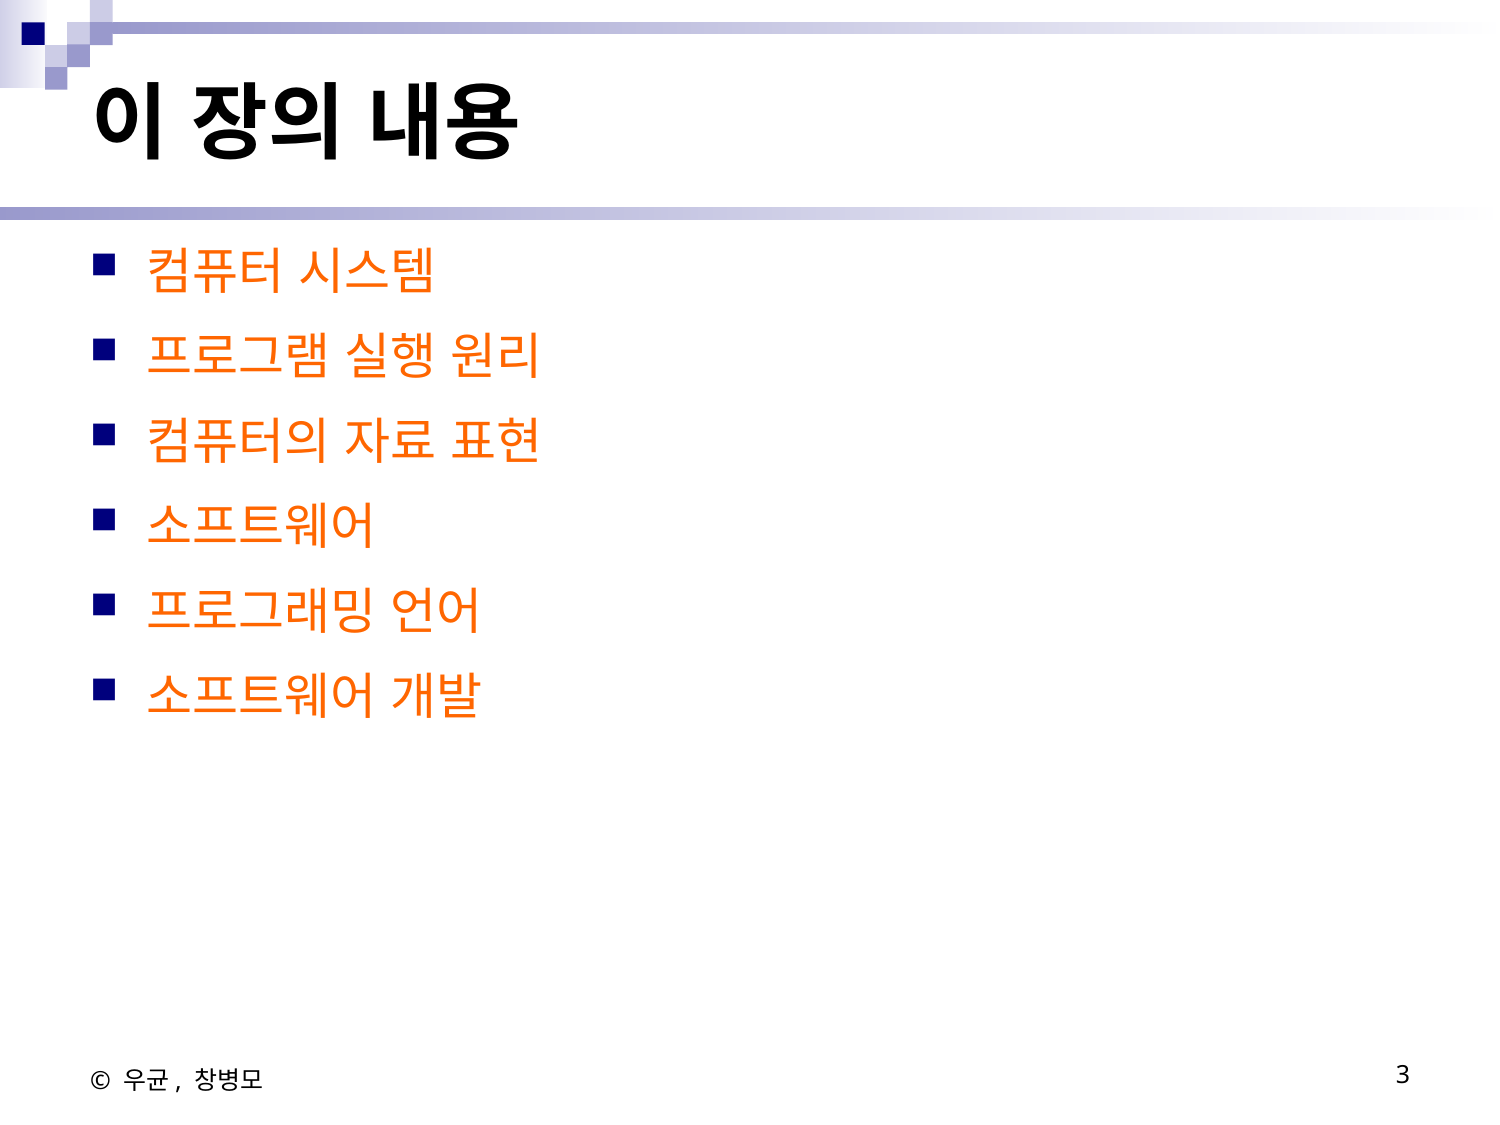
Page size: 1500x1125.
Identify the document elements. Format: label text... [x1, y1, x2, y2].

list 컴퓨터 시스템 프로그램 실행 원리 컴퓨터의 자료 표현 소프트웨어 프로그래밍 언어 소프트웨어 개발 [75, 231, 1425, 1024]
title 이 장의 내용 [76, 42, 1427, 197]
slide_number 3 [1074, 1025, 1425, 1100]
slide_number © 우균, 창병모 [75, 1024, 425, 1103]
